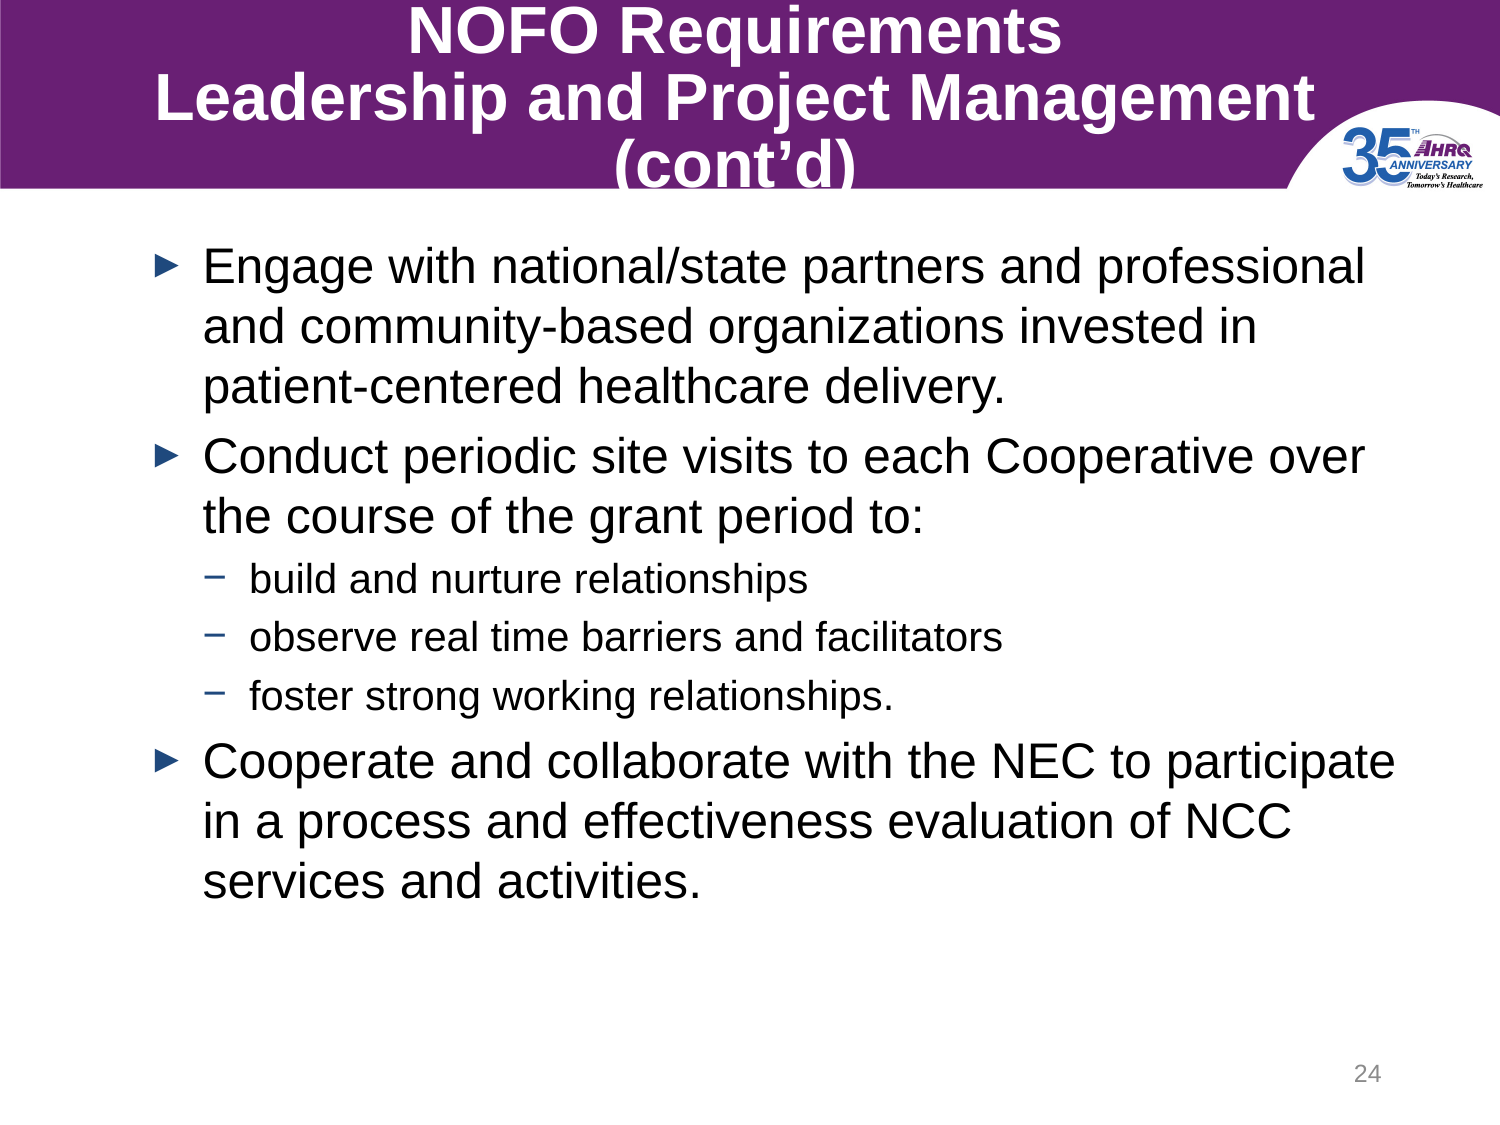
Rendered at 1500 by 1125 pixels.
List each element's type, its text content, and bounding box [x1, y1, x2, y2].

slide_number 24 [1059, 1042, 1397, 1103]
picture [0, 0, 1500, 1125]
title NOFO Requirements Leadership and Project Management (cont’d) [131, 50, 1340, 152]
list Engage with national/state partners and professional and community-based organizations invested in patient-centered healthcare delivery. Conduct periodic site visits to each Cooperative over the course of the grant period to: build and nurture relationships observe real time barriers and facilitators foster strong working relationships. Cooperate and collaborate with the NEC to participate in a process and effectiveness evaluation of NCC services and activities. [75, 225, 1425, 969]
